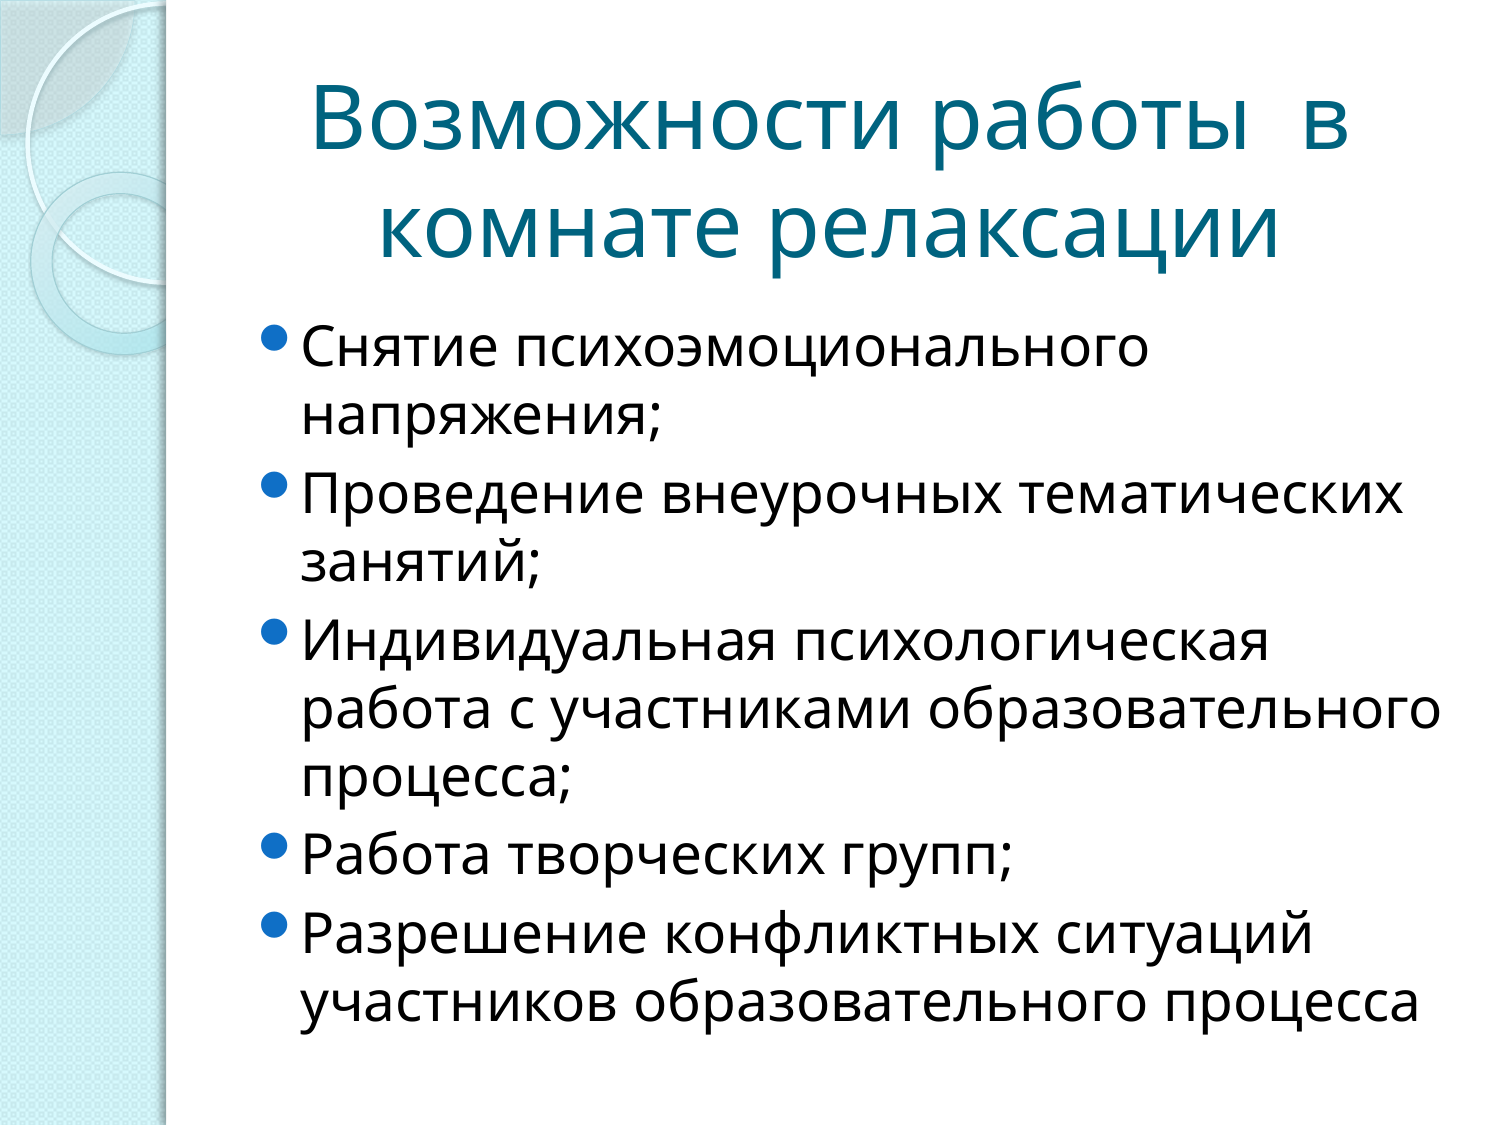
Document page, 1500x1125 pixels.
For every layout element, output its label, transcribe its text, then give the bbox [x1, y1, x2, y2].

list Снятие психоэмоционального напряжения; Проведение внеурочных тематических занятий; Индивидуальная психологическая работа с участниками образовательного процесса; Работа творческих групп; Разрешение конфликтных ситуаций участников образовательного процесса [230, 302, 1461, 1091]
title Возможности работы в комнате релаксации [194, 45, 1466, 291]
